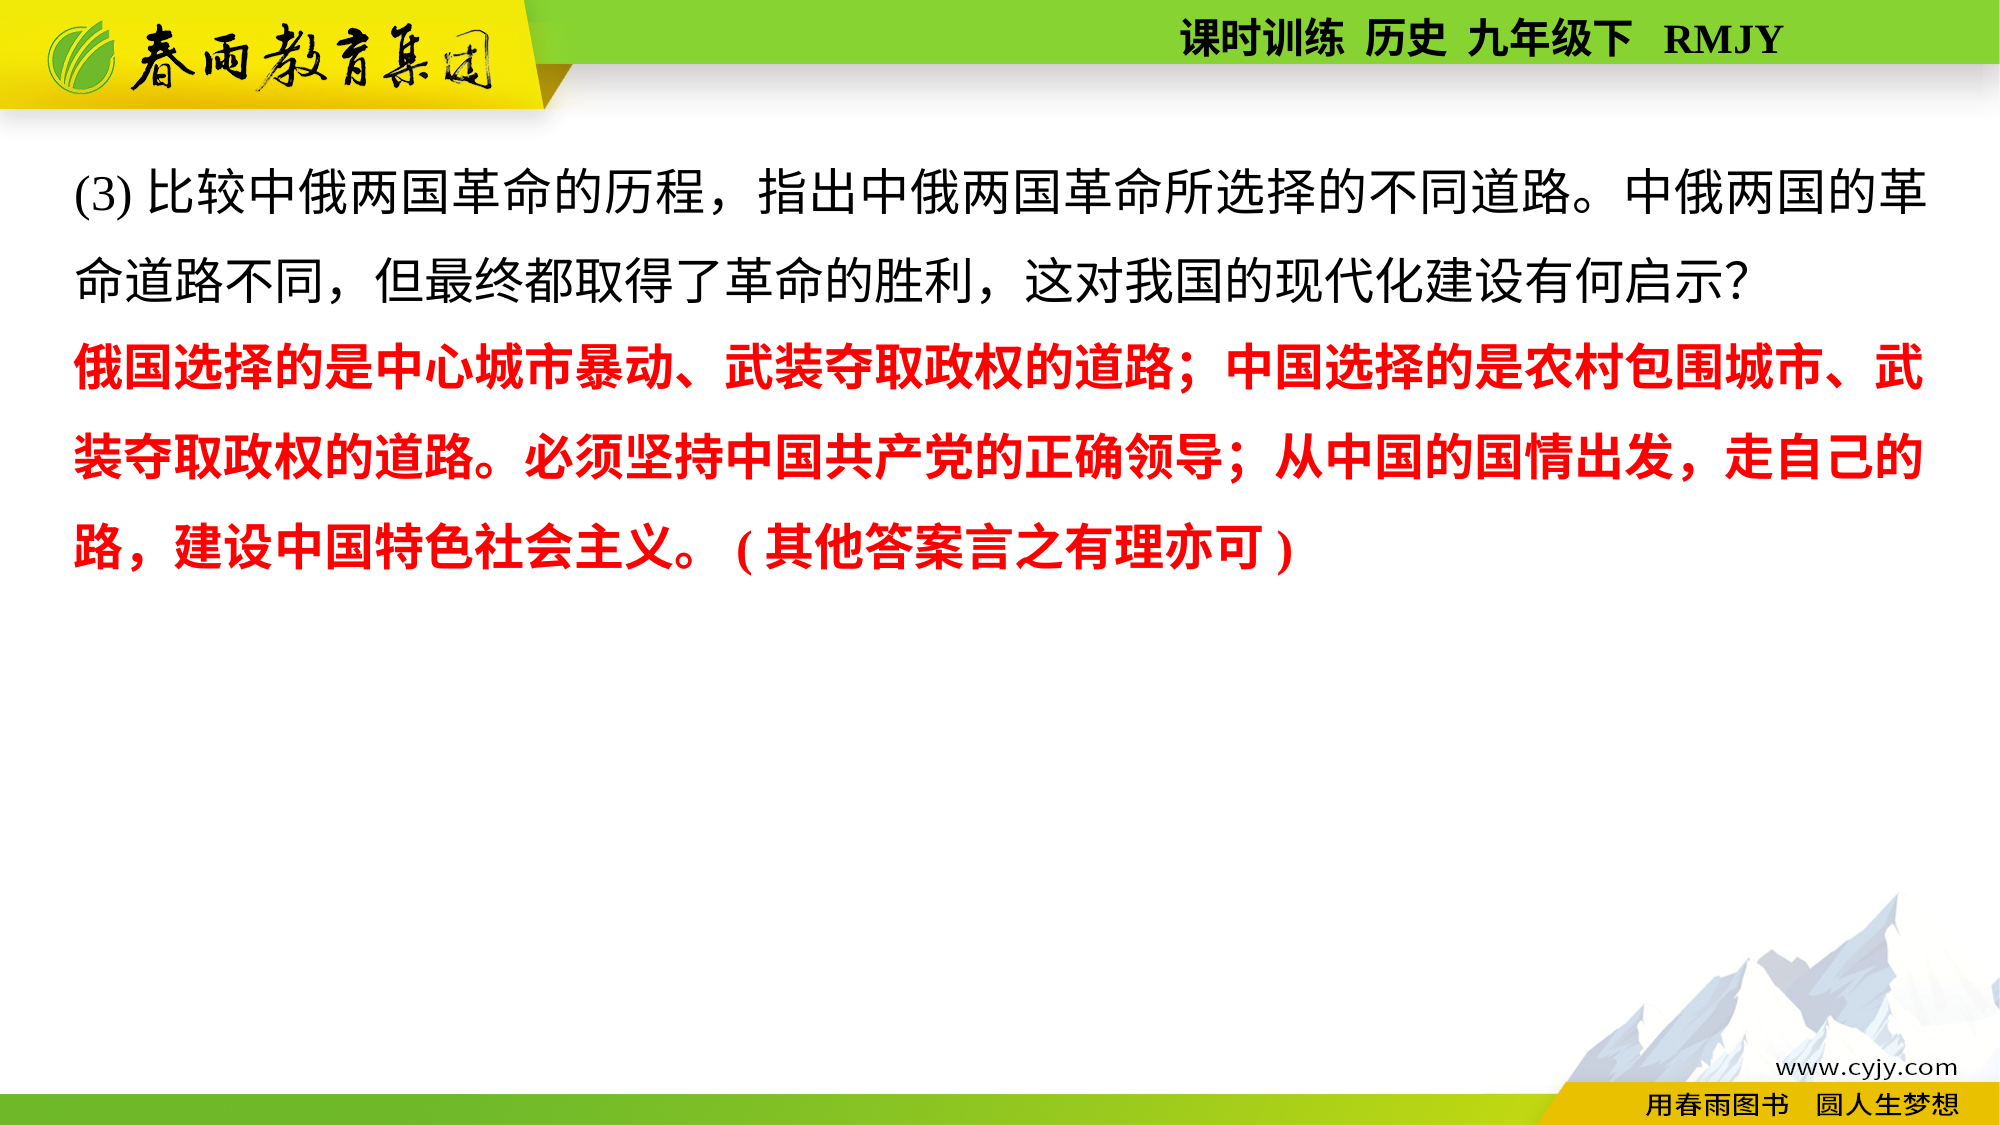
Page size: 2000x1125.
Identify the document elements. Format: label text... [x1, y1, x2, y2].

text_box 俄国选择的是中心城市暴动、武装夺取政权的道路；中国选择的是农村包围城市、武装夺取政权的道路。必须坚持中国共产党的正确领导；从中国的国情出发，走自己的路，建设中国特色社会主义。(其他答案言之有理亦可) [59, 298, 1944, 583]
picture [0, 0, 2000, 1125]
list (3)比较中俄两国革命的历程，指出中俄两国革命所选择的不同道路。中俄两国的革命道路不同，但最终都取得了革命的胜利，这对我国的现代化建设有何启示？ [59, 122, 1944, 298]
